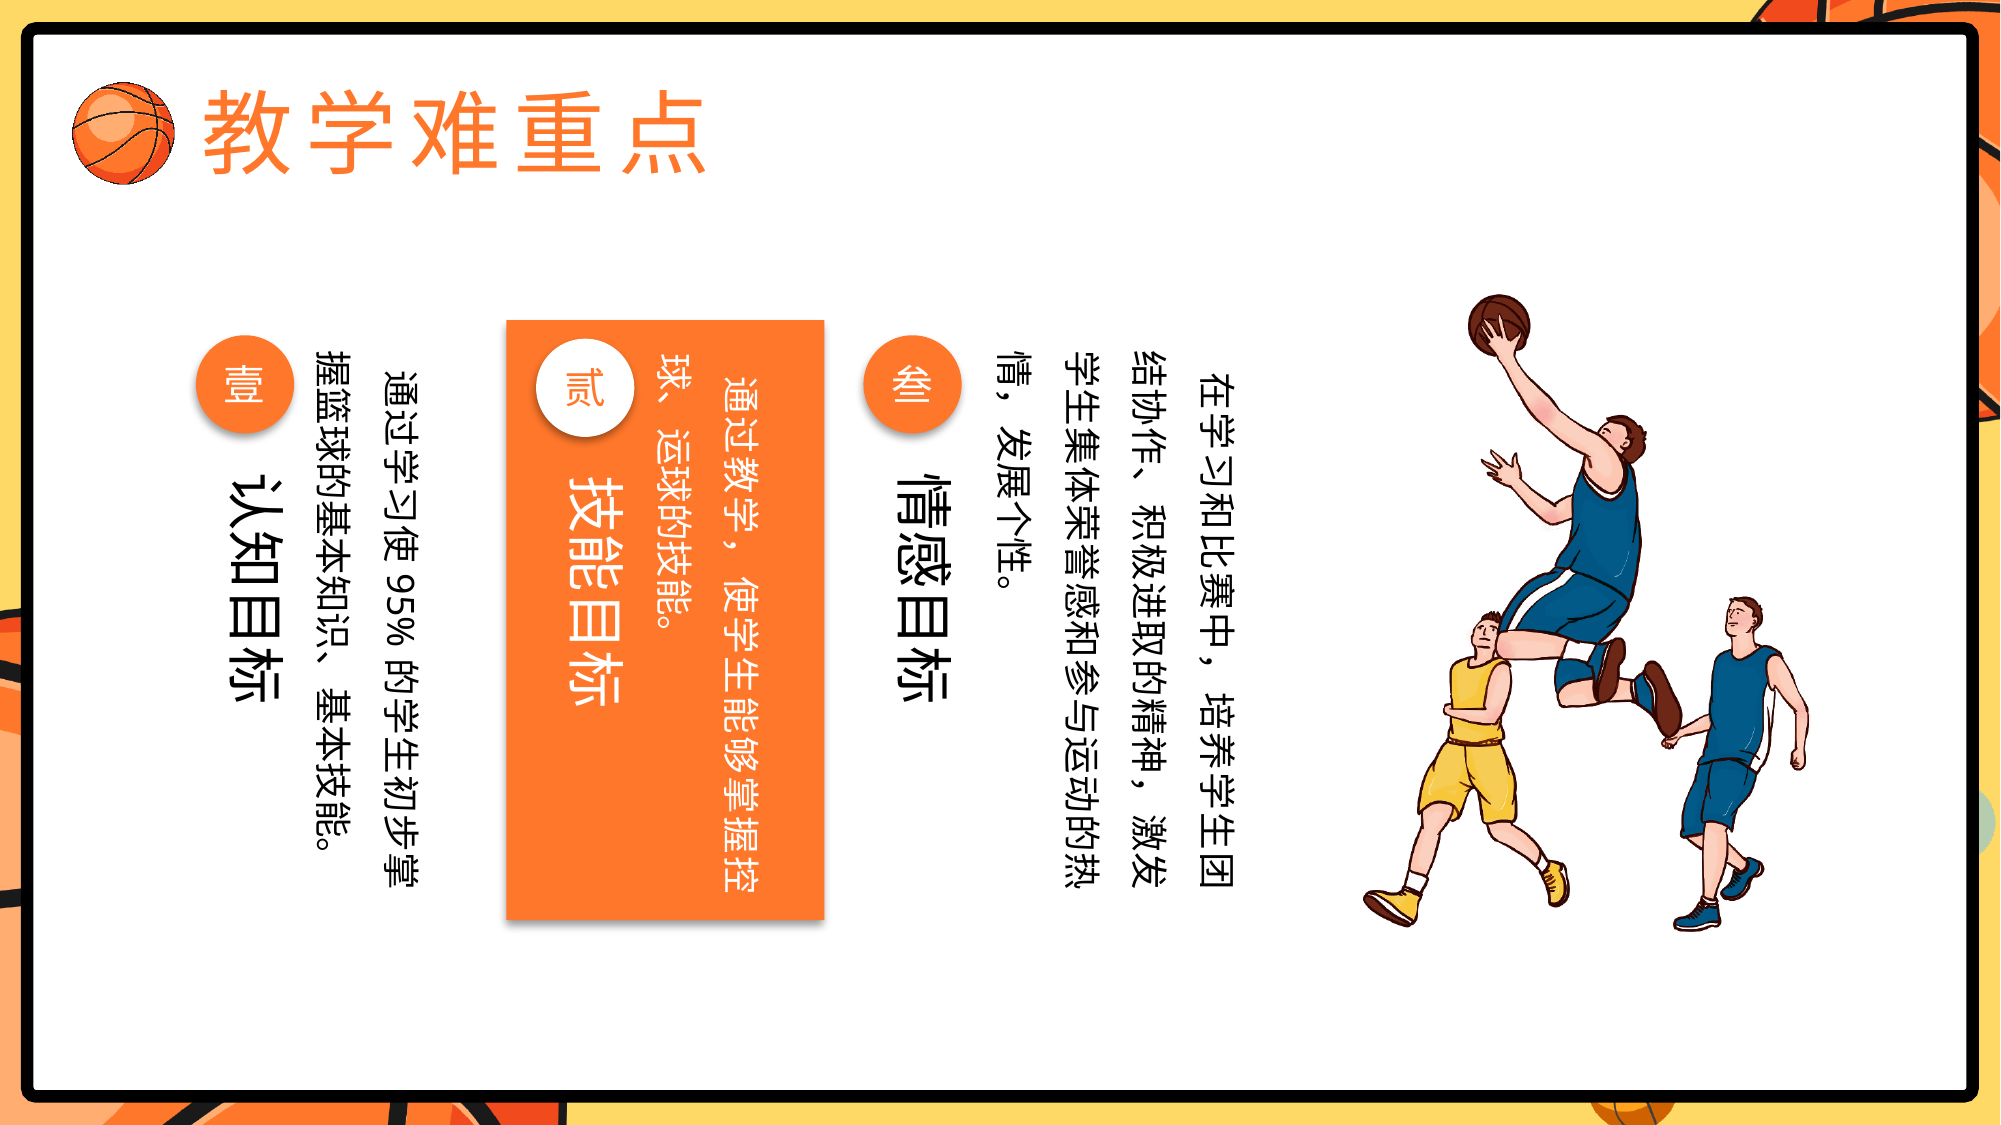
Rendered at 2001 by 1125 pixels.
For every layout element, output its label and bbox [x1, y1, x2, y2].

text_box [195, 335, 455, 906]
picture [0, 0, 2001, 1125]
text_box [506, 320, 825, 921]
text_box [863, 335, 1258, 906]
